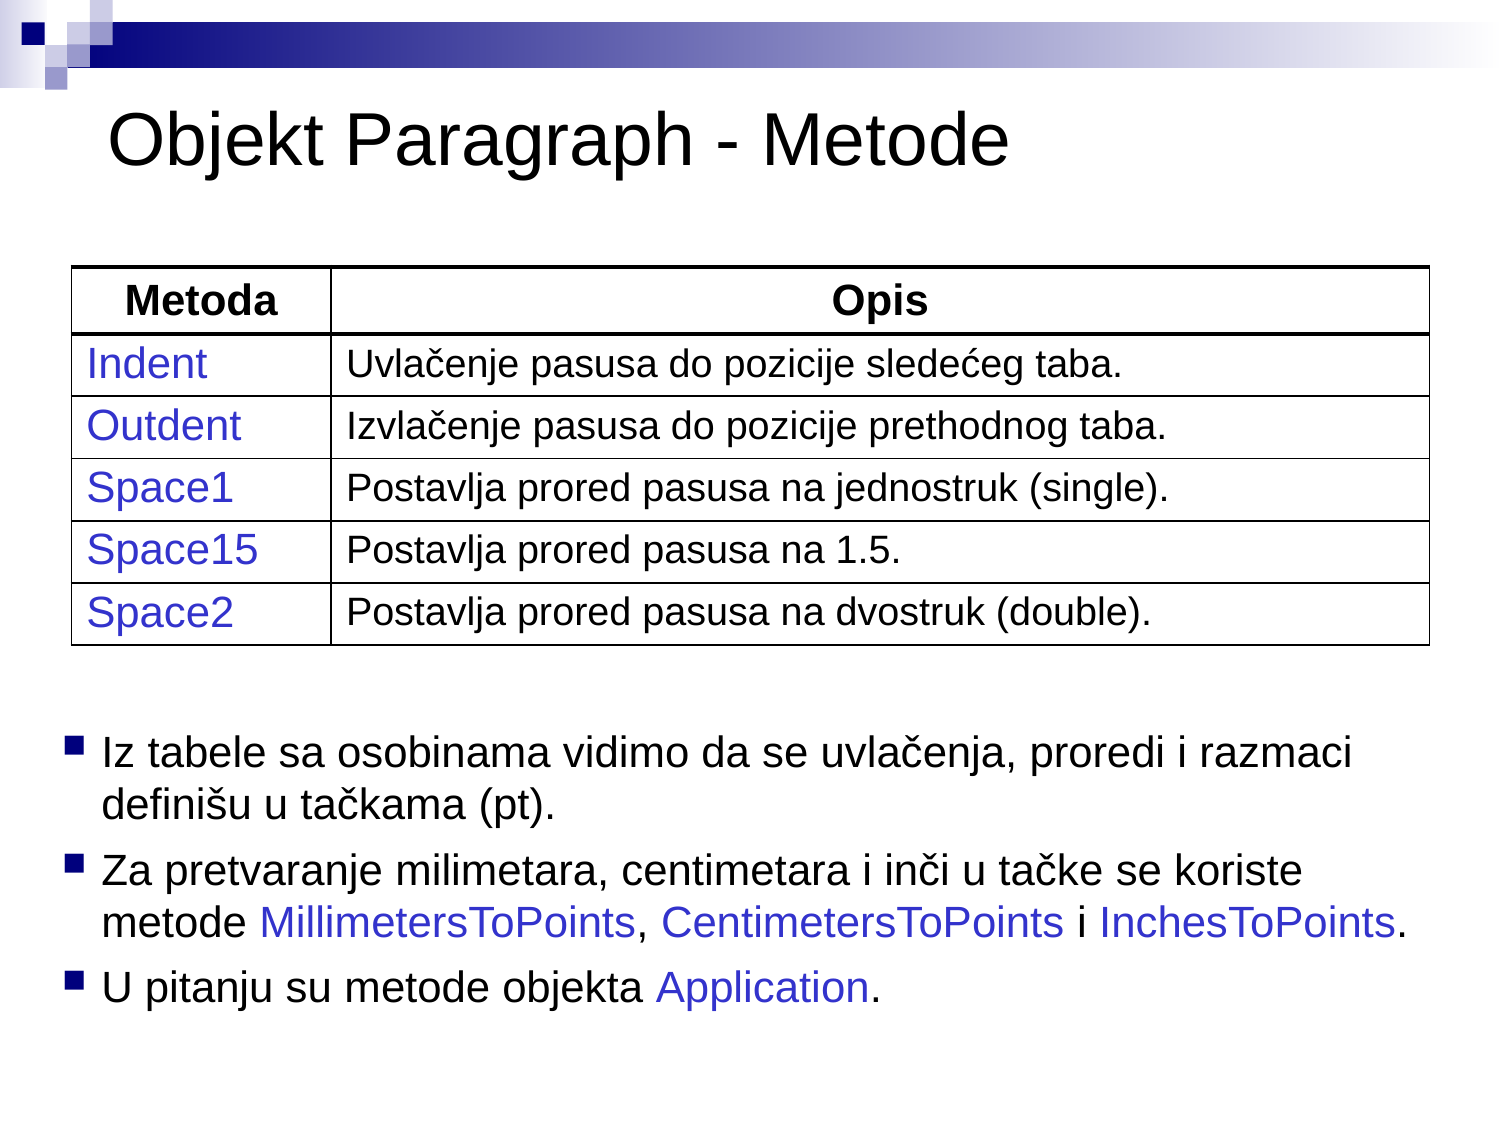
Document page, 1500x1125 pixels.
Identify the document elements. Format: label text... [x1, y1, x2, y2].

table_cell Space15 [72, 522, 330, 582]
table_cell Postavlja prored pasusa na 1.5. [332, 522, 1429, 582]
title Objekt Paragraph - Metode [92, 75, 1034, 197]
table_cell Indent [72, 336, 330, 395]
table_cell Izvlačenje pasusa do pozicije prethodnog taba. [332, 397, 1429, 458]
list Iz tabele sa osobinama vidimo da se uvlačenja, proredi i razmaci definišu u tačkama (pt). Za pretvaranje milimetara, centimetara i inči u tačke se koriste metode MillimetersToPoints, CentimetersToPoints i InchesToPoints. U pitanju su metode objekta Application. [53, 716, 1447, 1024]
table_cell Postavlja prored pasusa na dvostruk (double). [332, 584, 1429, 644]
table_cell Space1 [72, 459, 330, 520]
table_cell Postavlja prored pasusa na jednostruk (single). [332, 459, 1429, 520]
table_header Metoda [72, 269, 330, 332]
table_cell Uvlačenje pasusa do pozicije sledećeg taba. [332, 336, 1429, 395]
table_cell Space2 [72, 584, 330, 644]
table_cell Outdent [72, 397, 330, 458]
table_header Opis [332, 269, 1429, 332]
